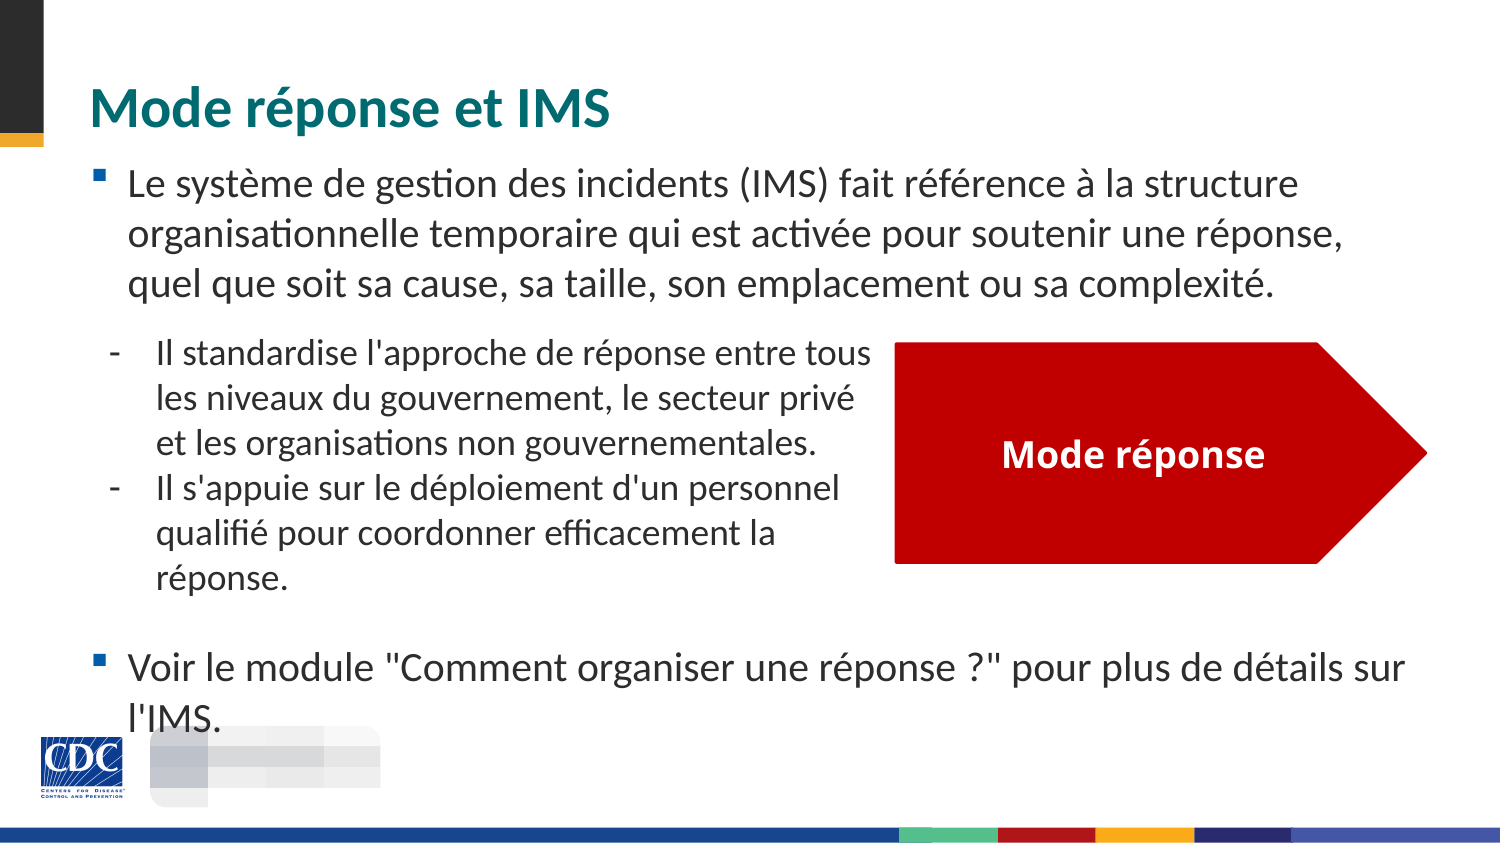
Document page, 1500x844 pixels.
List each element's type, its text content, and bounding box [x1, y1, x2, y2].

list Le système de gestion des incidents (IMS) fait référence à la structure organisationnelle temporaire qui est activée pour soutenir une réponse, quel que soit sa cause, sa taille, son emplacement ou sa complexité. Voir le module "Comment organiser une réponse ?" pour plus de détails sur l'IMS. [75, 147, 1425, 449]
text_box Mode réponse [897, 342, 1428, 564]
list Le système de gestion des incidents (IMS) fait référence à la structure organisationnelle temporaire qui est activée pour soutenir une réponse, quel que soit sa cause, sa taille, son emplacement ou sa complexité. Voir le module "Comment organiser une réponse ?" pour plus de détails sur l'IMS. [75, 457, 1425, 696]
title Mode réponse et IMS [75, 33, 1425, 147]
text_box Il standardise l'approche de réponse entre tous les niveaux du gouvernement, le secteur privé et les organisations non gouvernementales. Il s'appuie sur le déploiement d'un personnel qualifié pour coordonner efficacement la réponse. [19, 320, 897, 606]
picture [41, 737, 125, 798]
